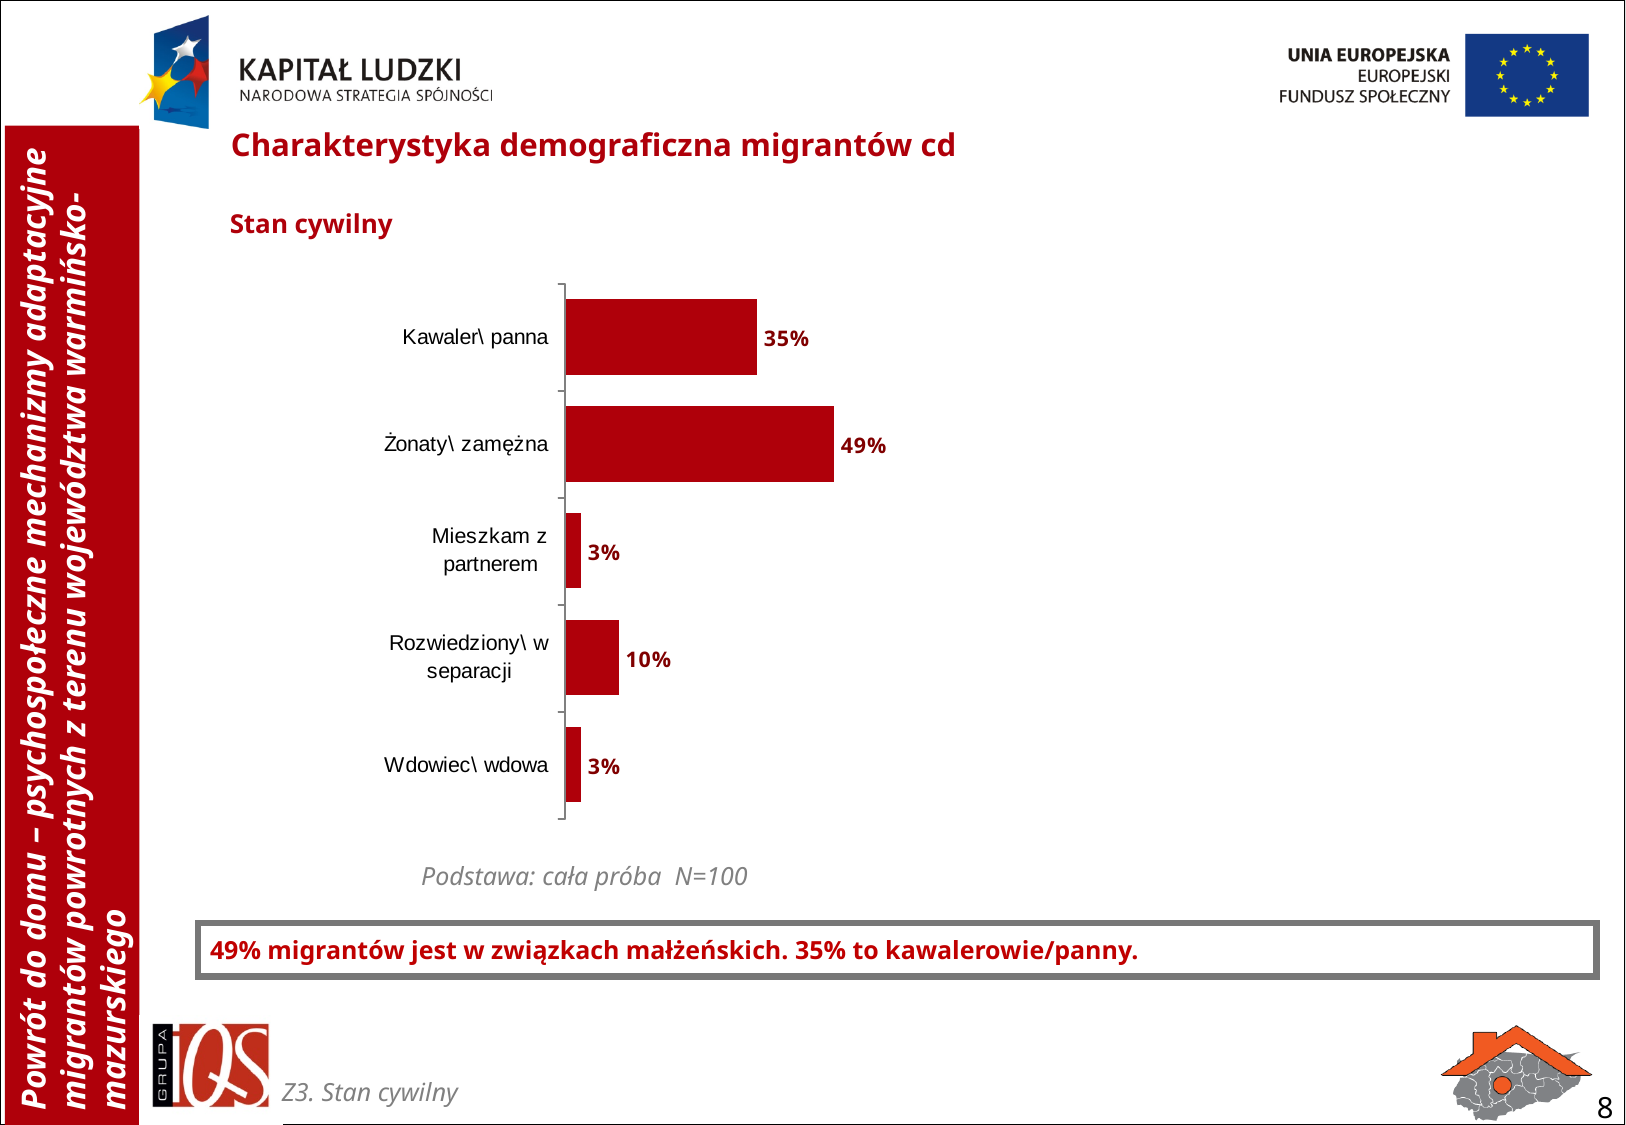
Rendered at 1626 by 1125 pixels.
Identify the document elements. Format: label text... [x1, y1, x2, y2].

picture [1438, 1023, 1594, 1082]
slide_number 8 [1249, 1082, 1625, 1125]
text_box Stan cywilny [223, 207, 399, 239]
picture [139, 15, 492, 129]
text_box 49% migrantów jest w związkach małżeńskich. 35% to kawalerowie/panny. [198, 922, 1597, 977]
picture [1250, 7, 1617, 143]
picture [139, 1015, 283, 1125]
text_box Charakterystyka demograficzna migrantów cd [224, 125, 964, 163]
text_box Z3. Stan cywilny [269, 1076, 1372, 1107]
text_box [365, 257, 1144, 838]
text_box Podstawa: cała próba N=100 [415, 860, 884, 891]
